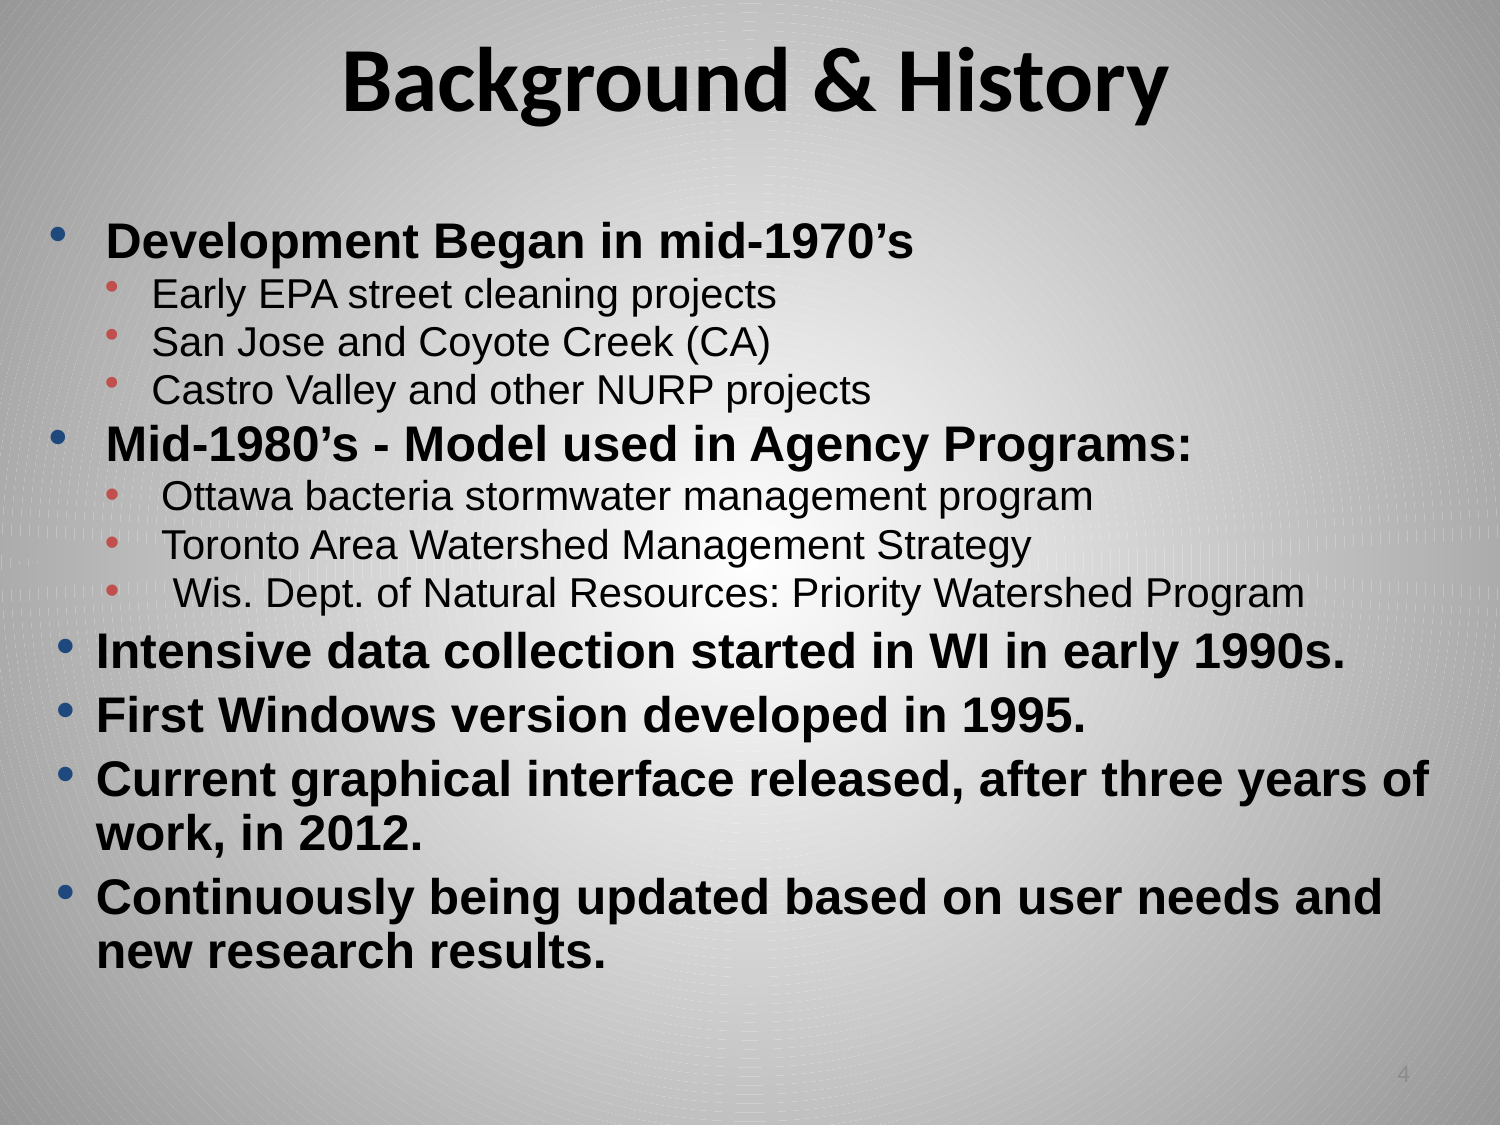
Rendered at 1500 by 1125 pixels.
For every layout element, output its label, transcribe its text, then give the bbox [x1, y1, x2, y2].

text_box Development Began in mid-1970’s Early EPA street cleaning projects San Jose and Coyote Creek (CA) Castro Valley and other NURP projects Mid-1980’s - Model used in Agency Programs: Ottawa bacteria stormwater management program Toronto Area Watershed Management Strategy Wis. Dept. of Natural Resources: Priority Watershed Program Intensive data collection started in WI in early 1990s. First Windows version developed in 1995. Current graphical interface released, after three years of work, in 2012. Continuously being updated based on user needs and new research results. [4, 212, 1493, 1050]
slide_number 4 [1074, 1042, 1425, 1103]
title Background & History [6, 24, 1500, 125]
